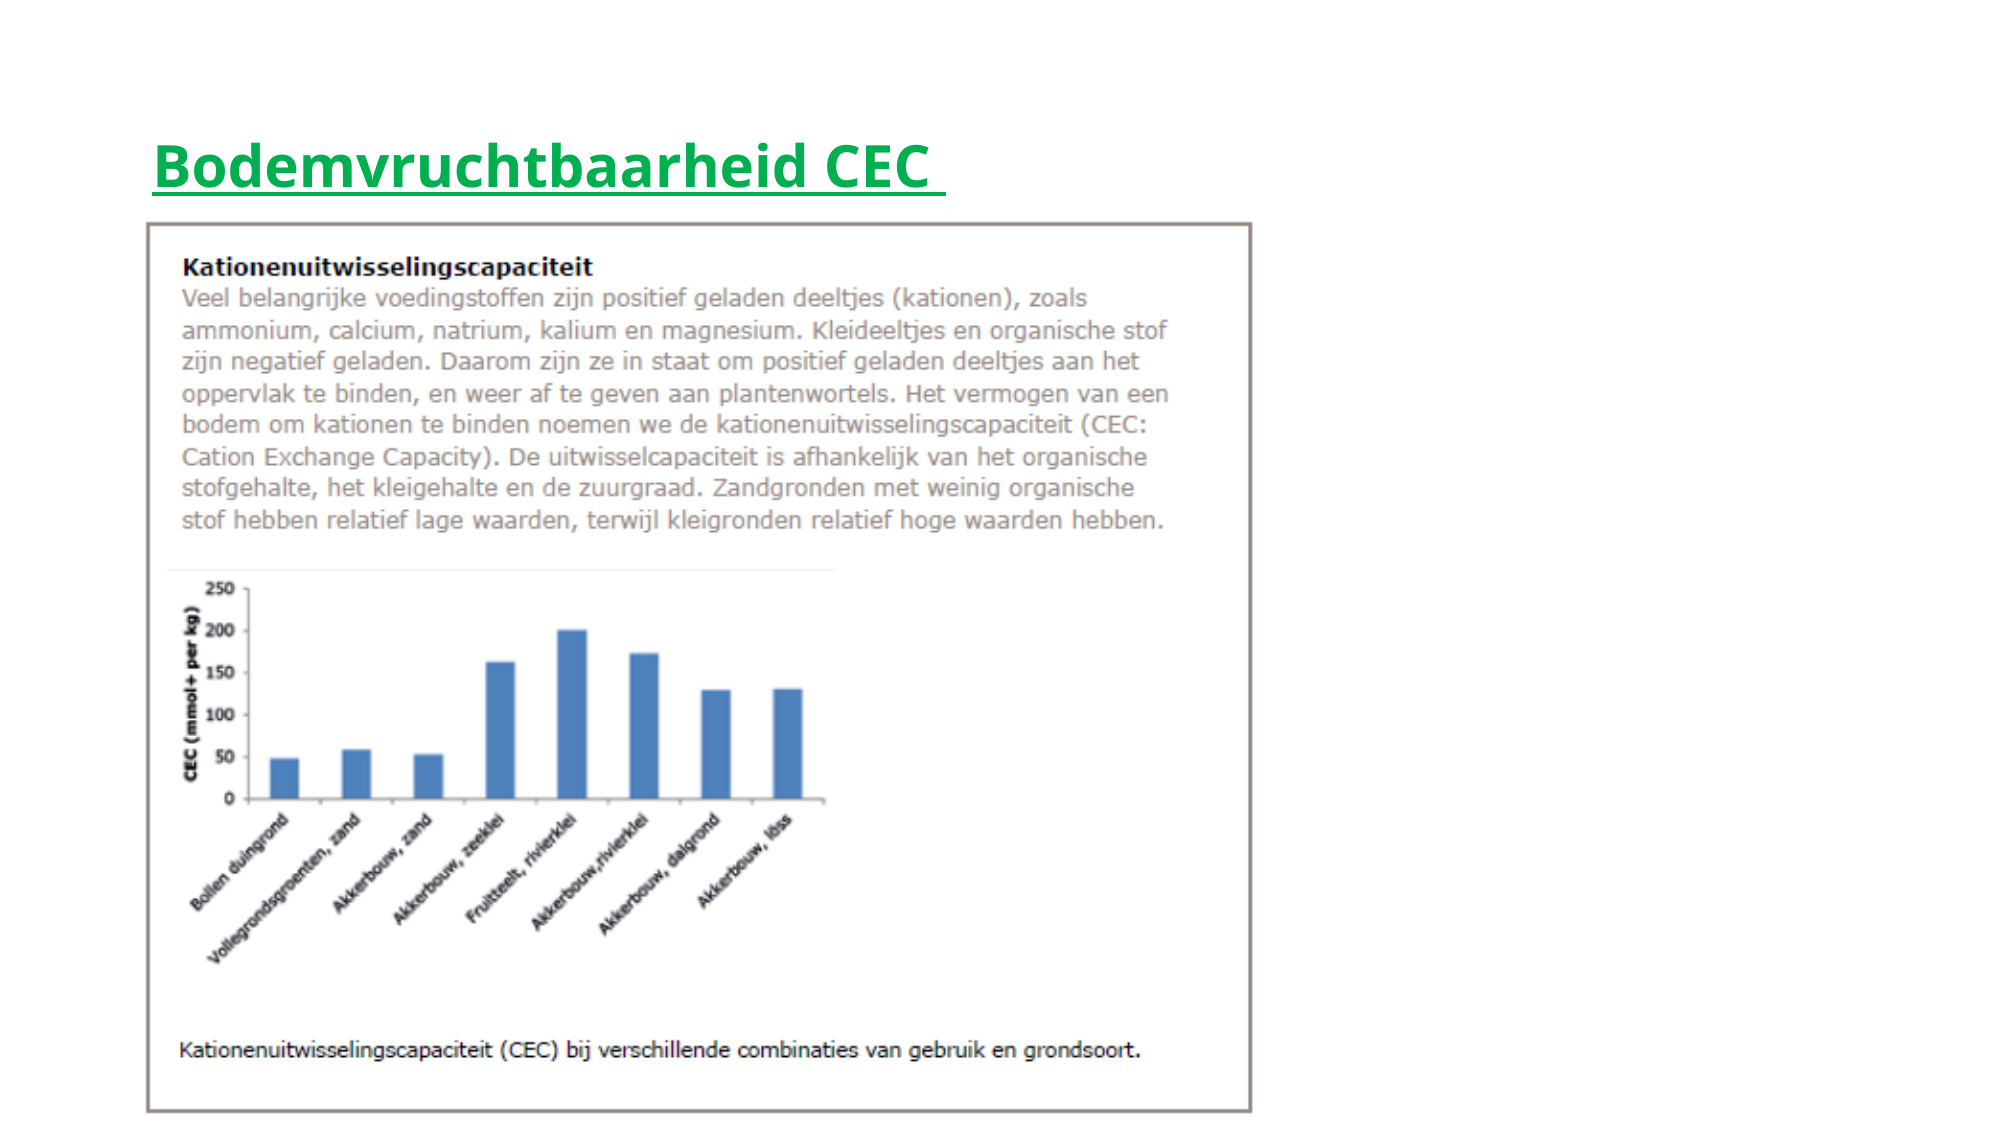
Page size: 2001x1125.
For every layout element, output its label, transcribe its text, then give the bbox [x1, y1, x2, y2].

picture [137, 213, 1268, 1125]
title Bodemvruchtbaarheid CEC [137, 59, 1863, 278]
